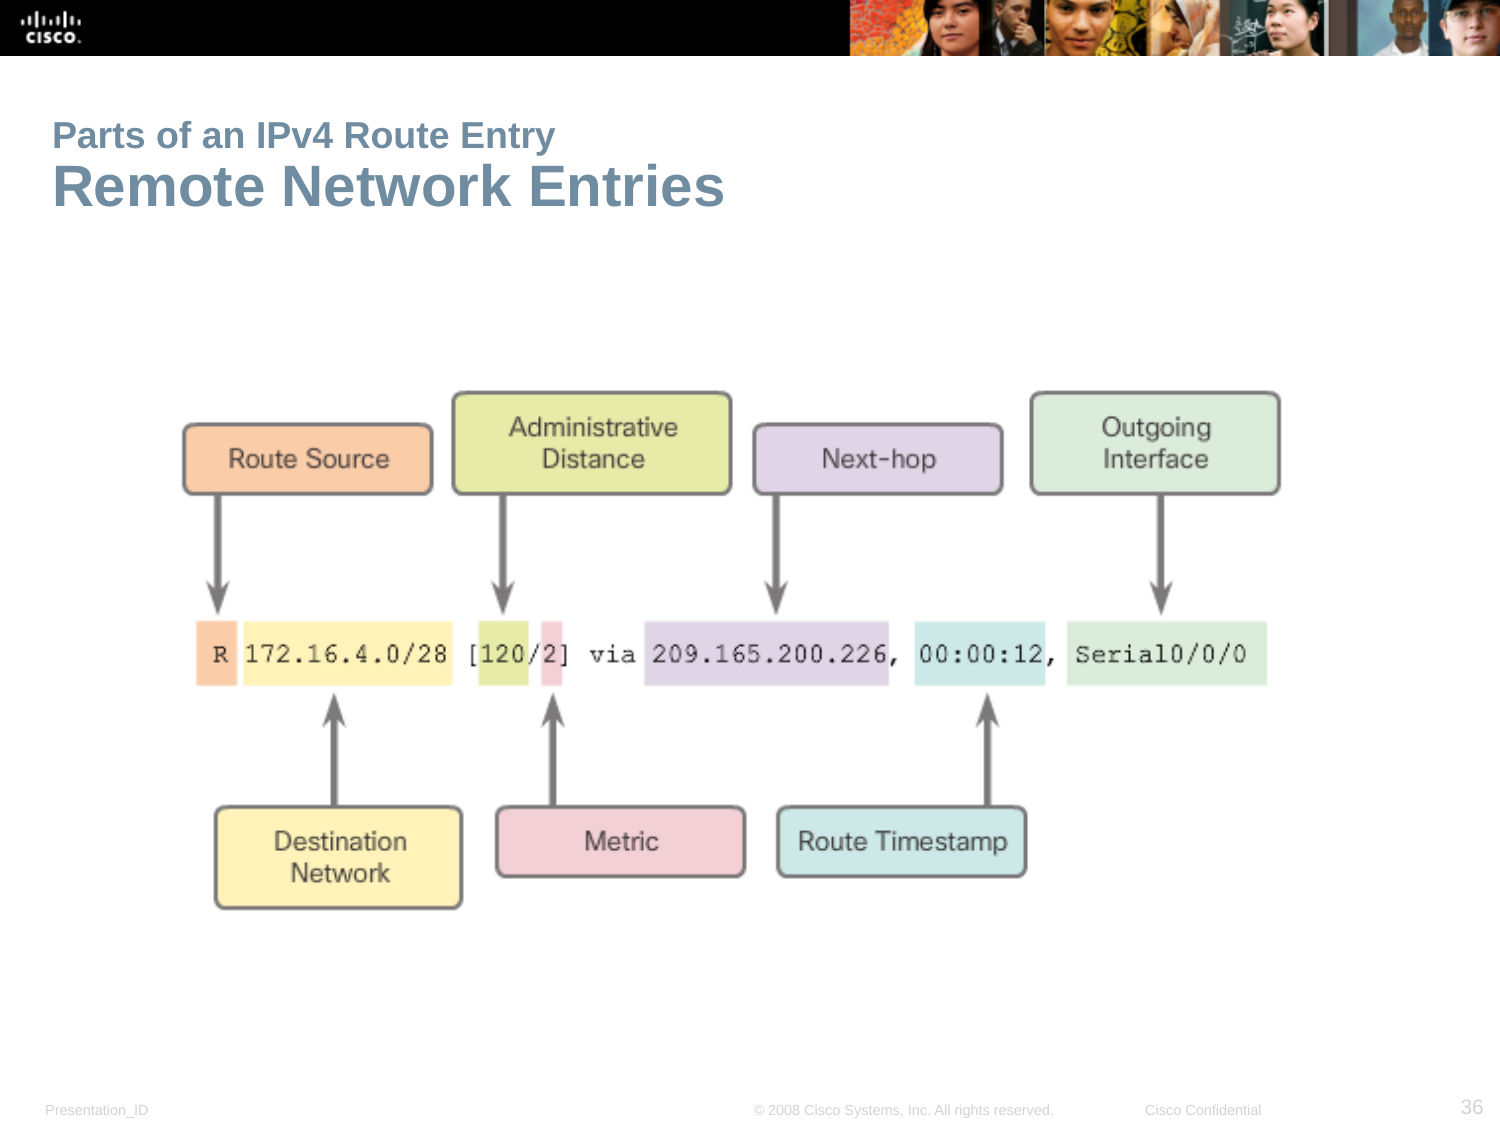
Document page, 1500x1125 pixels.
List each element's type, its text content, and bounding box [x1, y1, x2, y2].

title Parts of an IPv4 Route Entry Remote Network Entries [38, 80, 1426, 227]
picture [0, 0, 1500, 56]
picture [147, 302, 1325, 962]
